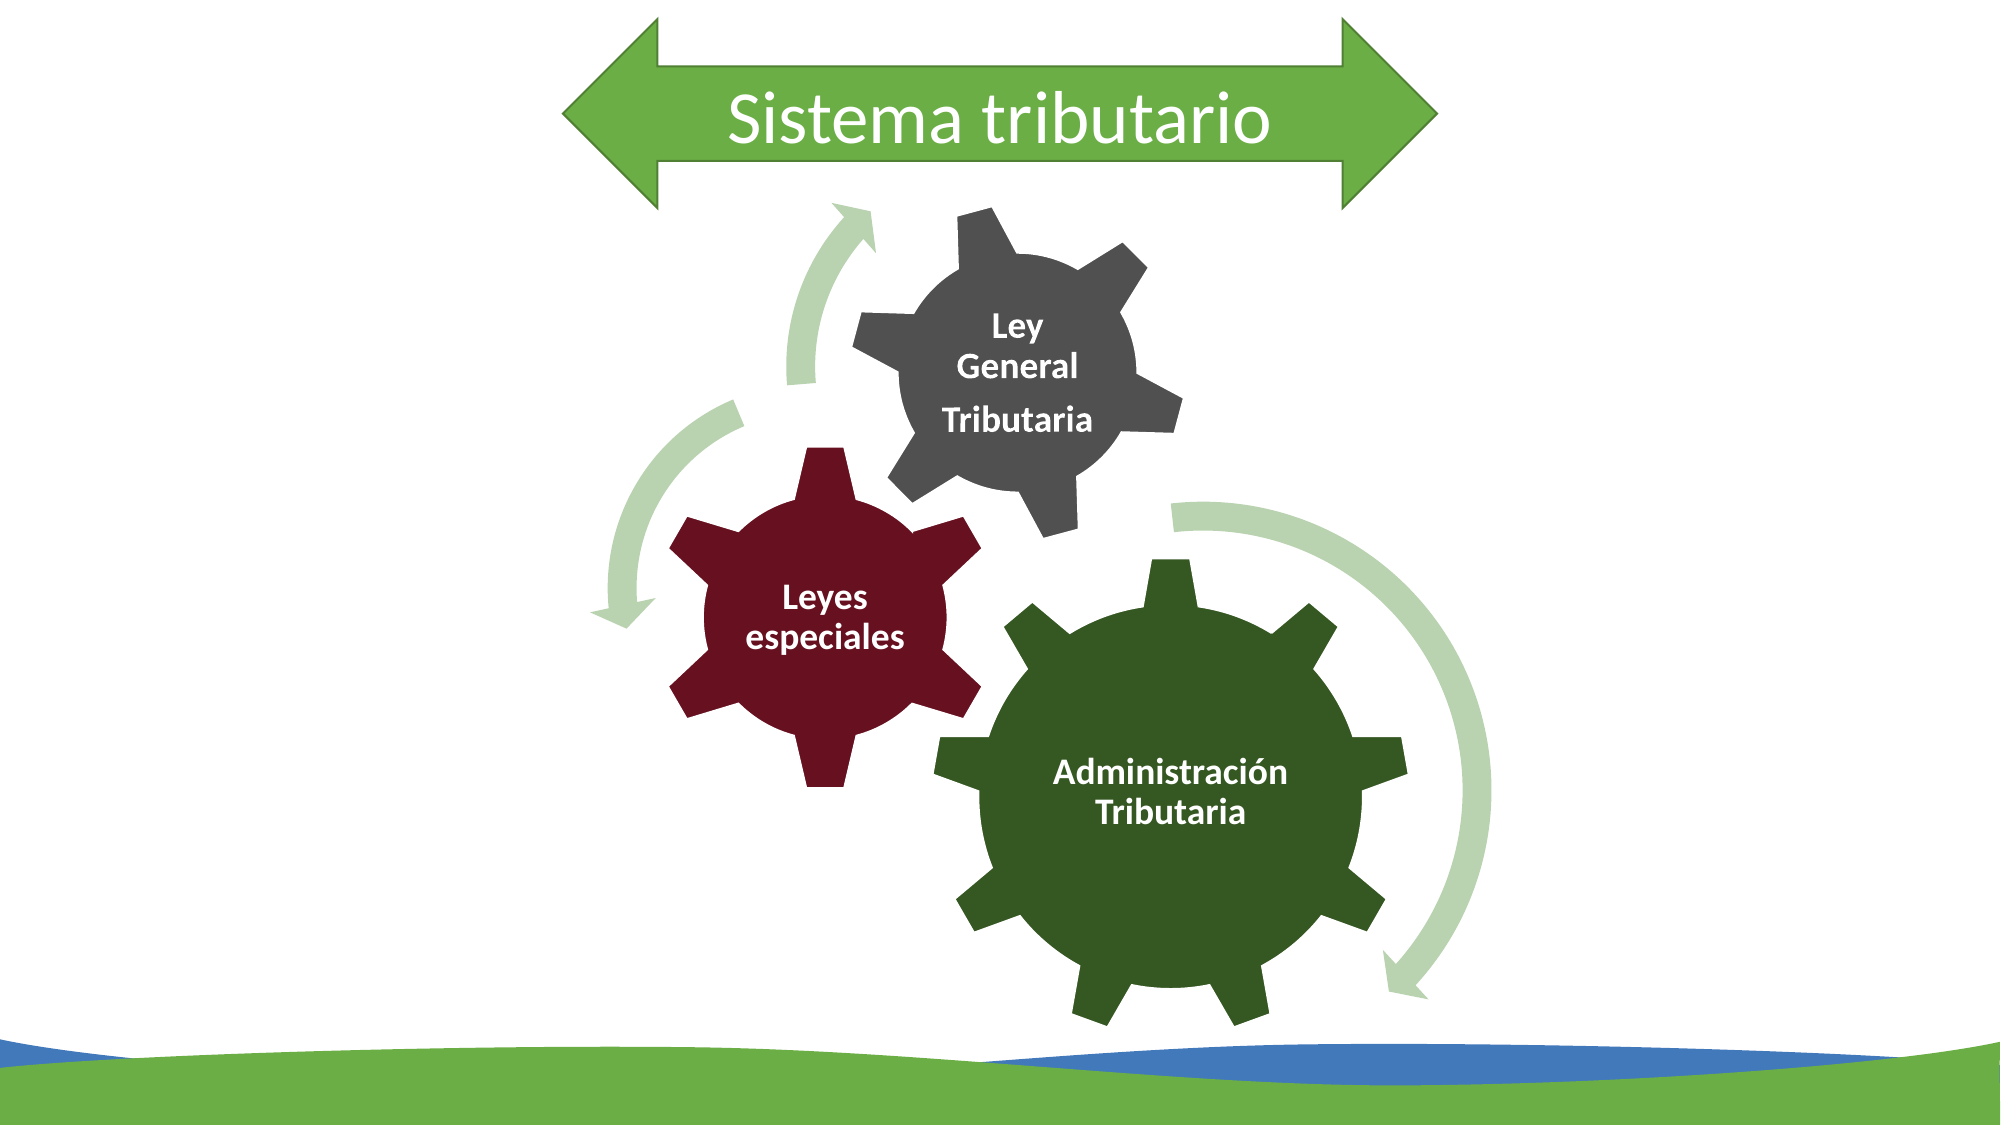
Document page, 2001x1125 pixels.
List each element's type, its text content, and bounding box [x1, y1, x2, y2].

text_box Sistema tributario [561, 16, 1439, 162]
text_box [370, 162, 1578, 1038]
